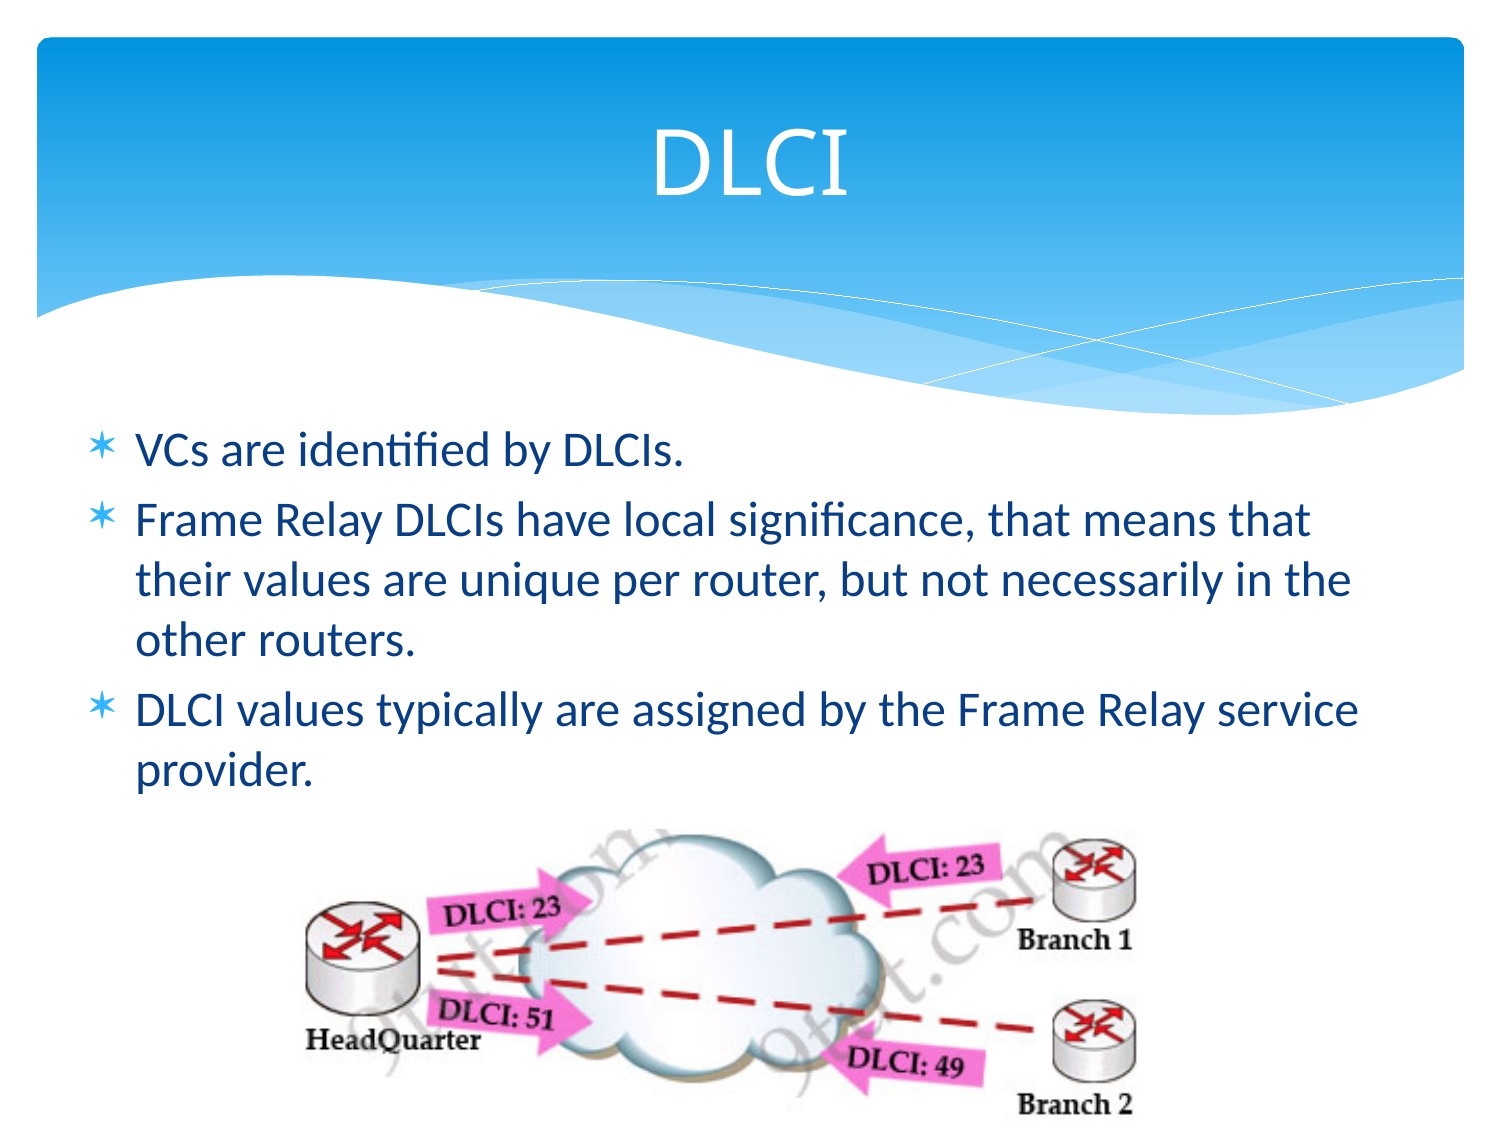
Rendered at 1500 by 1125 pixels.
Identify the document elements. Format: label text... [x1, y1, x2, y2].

picture [302, 829, 1147, 1122]
list VCs are identified by DLCIs. Frame Relay DLCIs have local significance, that means that their values are unique per router, but not necessarily in the other routers. DLCI values typically are assigned by the Frame Relay service provider. [75, 409, 1425, 976]
title DLCI [75, 55, 1425, 261]
